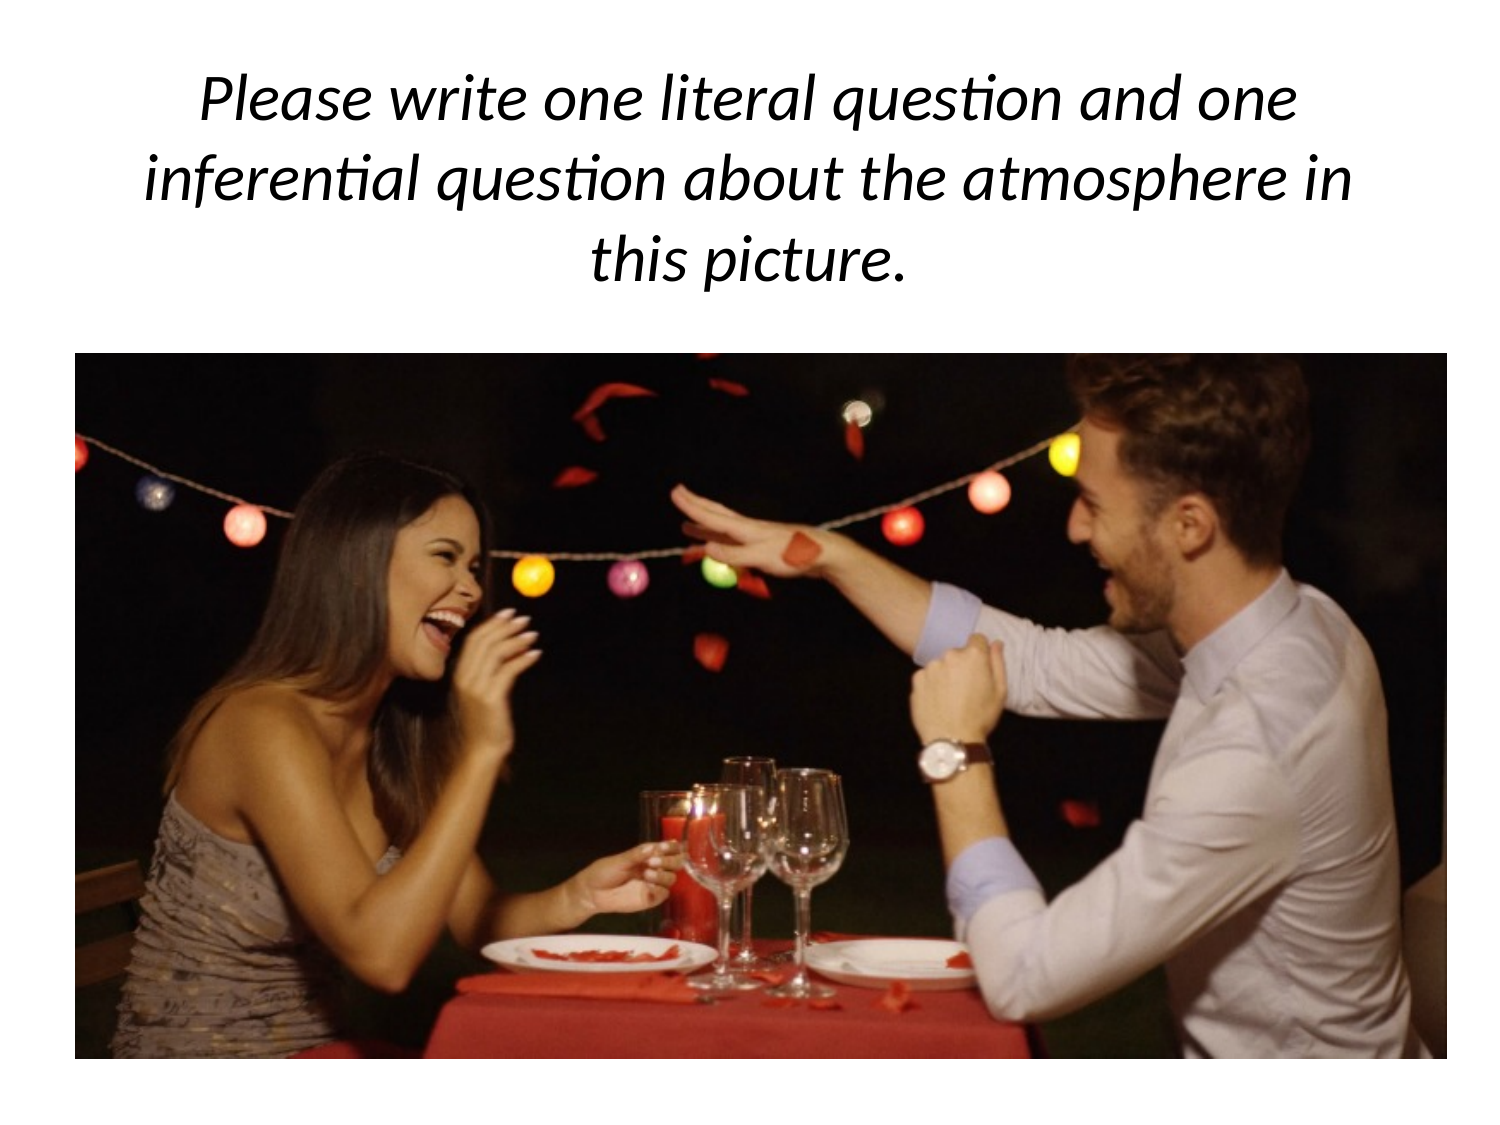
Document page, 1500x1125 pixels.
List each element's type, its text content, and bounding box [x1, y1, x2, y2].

title Please write one literal question and one inferential question about the atmosphere in this picture. [75, 45, 1425, 303]
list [74, 353, 1447, 1059]
